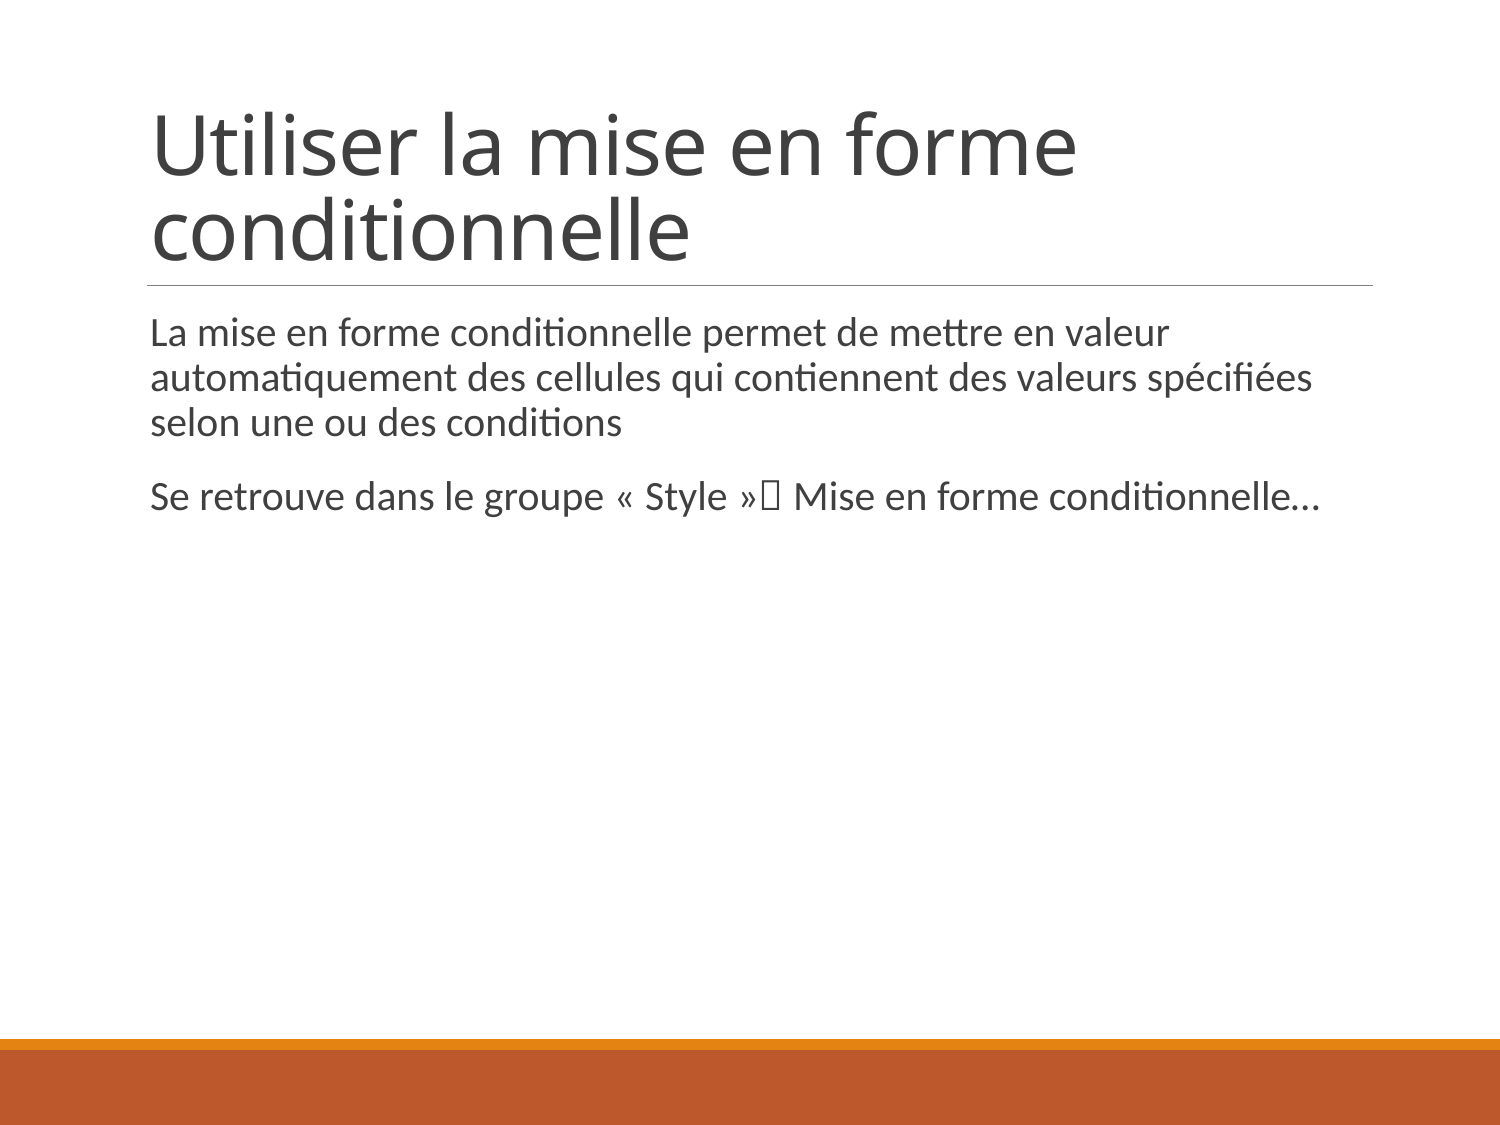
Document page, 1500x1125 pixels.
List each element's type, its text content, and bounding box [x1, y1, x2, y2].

list La mise en forme conditionnelle permet de mettre en valeur automatiquement des cellules qui contiennent des valeurs spécifiées selon une ou des conditions Se retrouve dans le groupe « Style » Mise en forme conditionnelle… [135, 302, 1373, 963]
title Utiliser la mise en forme conditionnelle [135, 47, 1373, 285]
